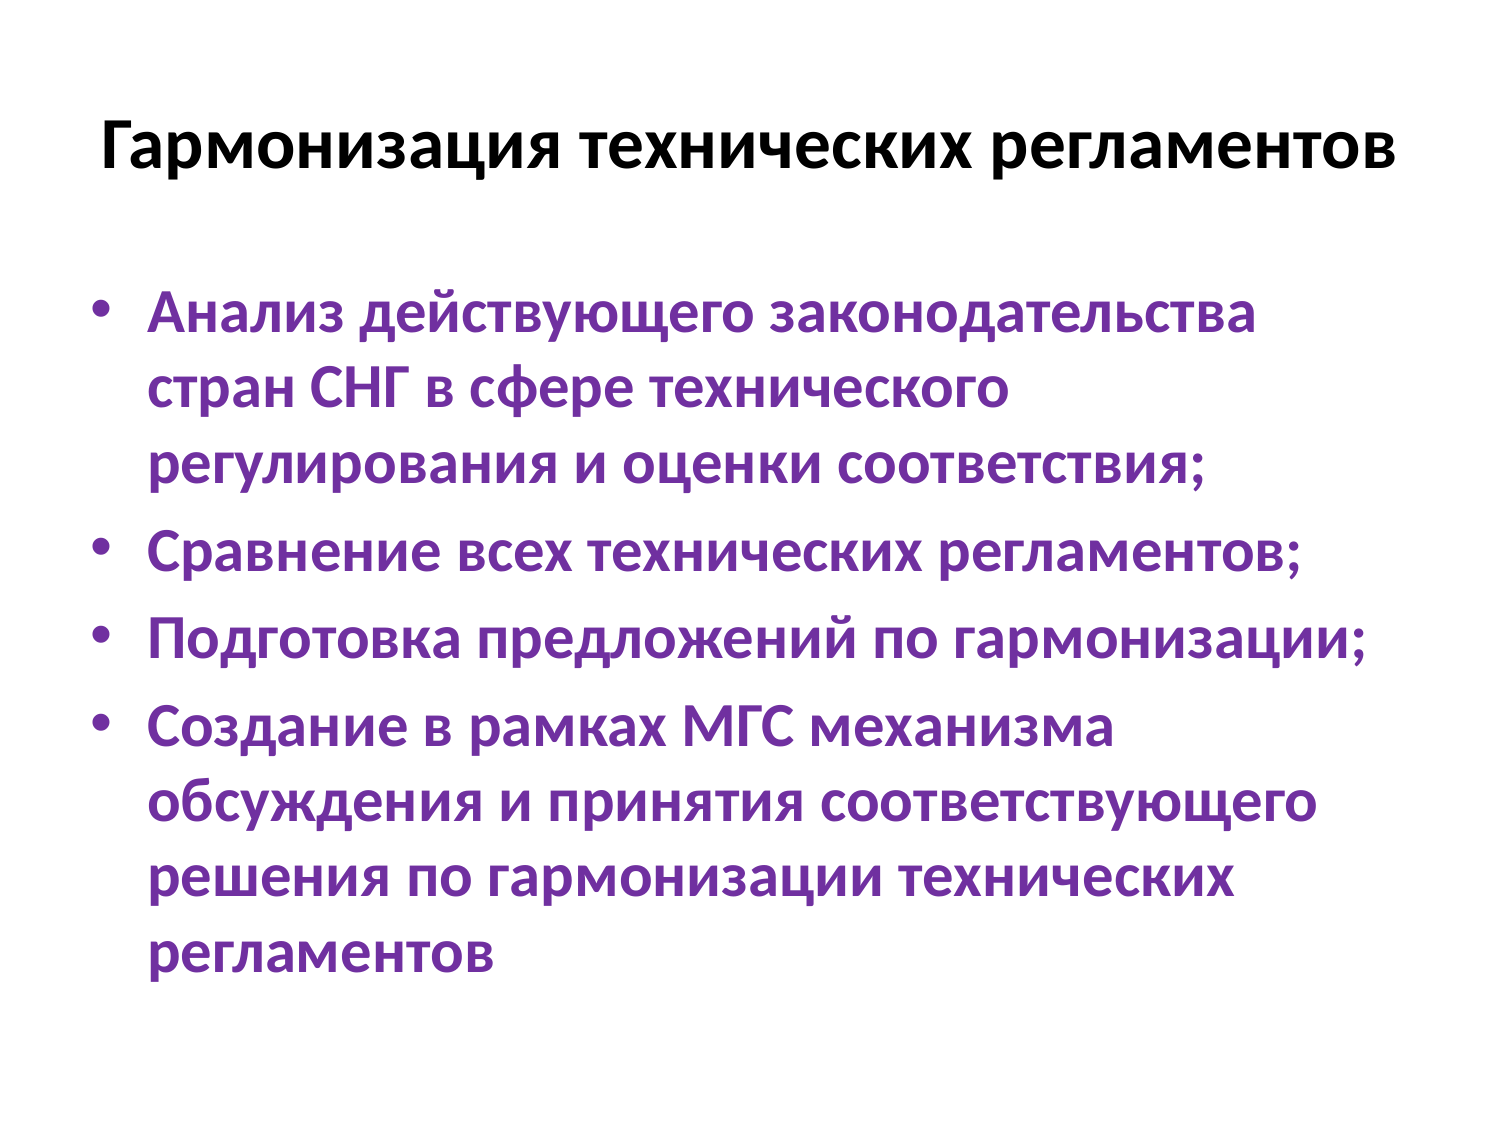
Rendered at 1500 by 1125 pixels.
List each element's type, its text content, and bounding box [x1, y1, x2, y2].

title Гармонизация технических регламентов [74, 44, 1426, 233]
list Анализ действующего законодательства стран СНГ в сфере технического регулирования и оценки соответствия; Сравнение всех технических регламентов; Подготовка предложений по гармонизации; Создание в рамках МГС механизма обсуждения и принятия соответствующего решения по гармонизации технических регламентов [74, 262, 1426, 1006]
